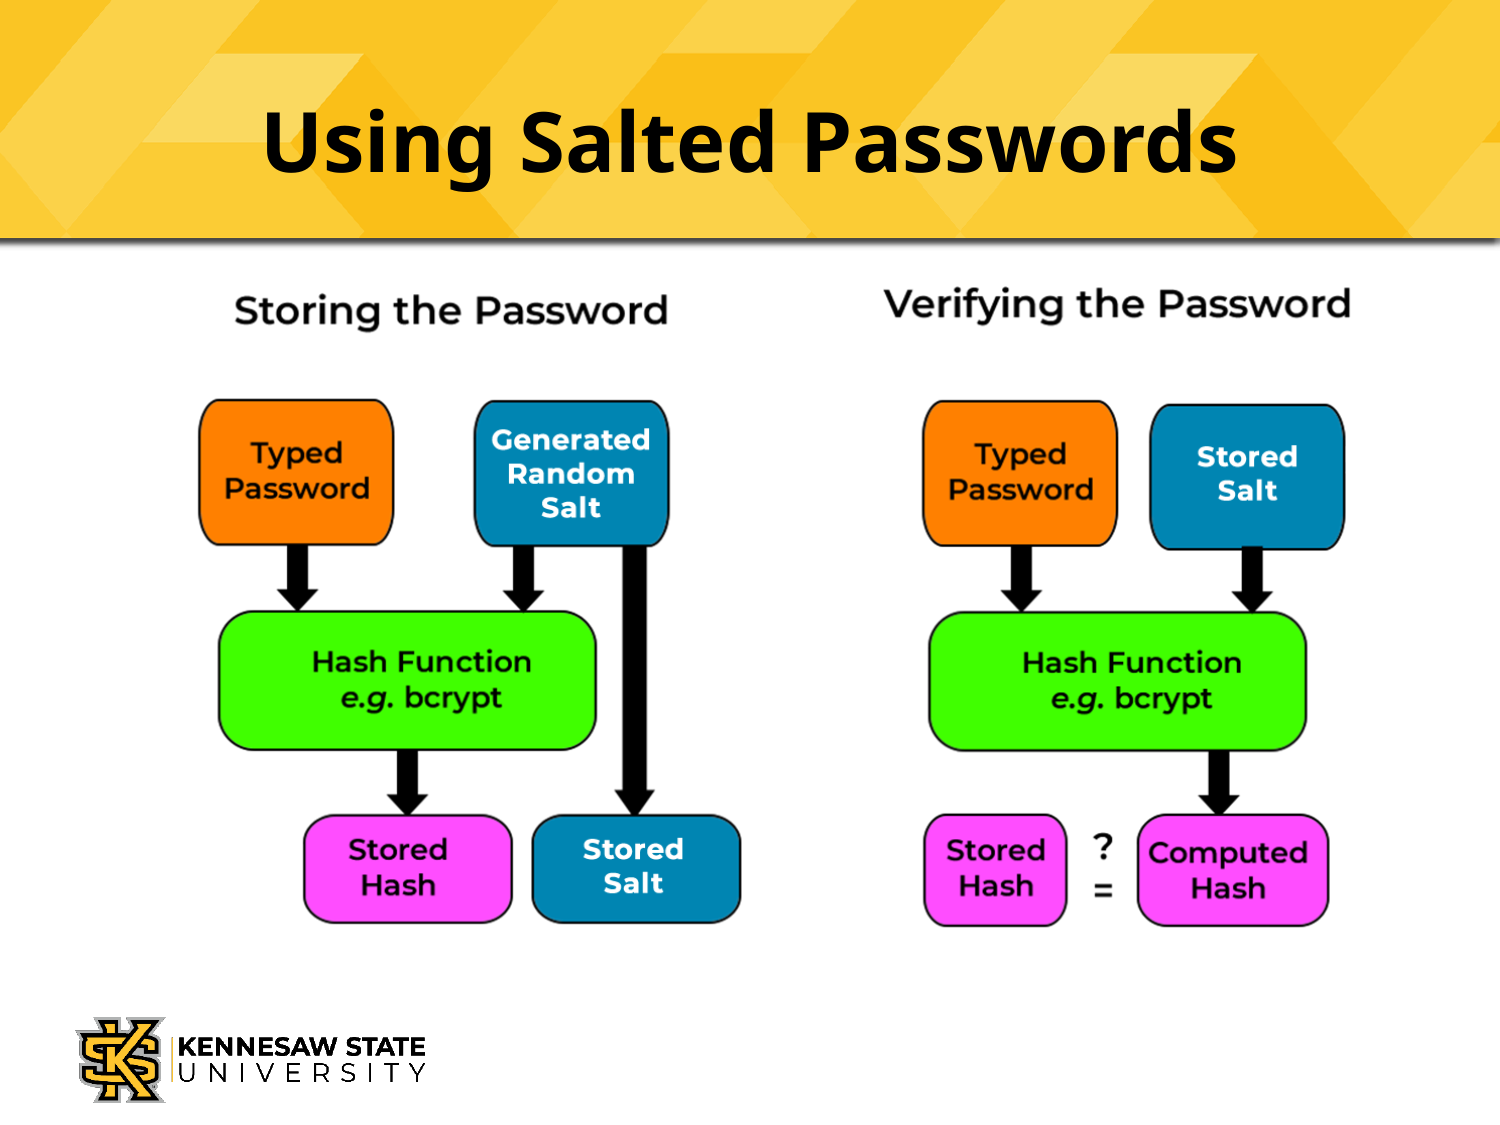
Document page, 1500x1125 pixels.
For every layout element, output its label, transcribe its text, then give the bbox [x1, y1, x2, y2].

title Using Salted Passwords [75, 45, 1425, 233]
picture [75, 1017, 425, 1103]
picture [166, 272, 753, 978]
picture [0, 0, 1500, 251]
picture [874, 272, 1358, 960]
